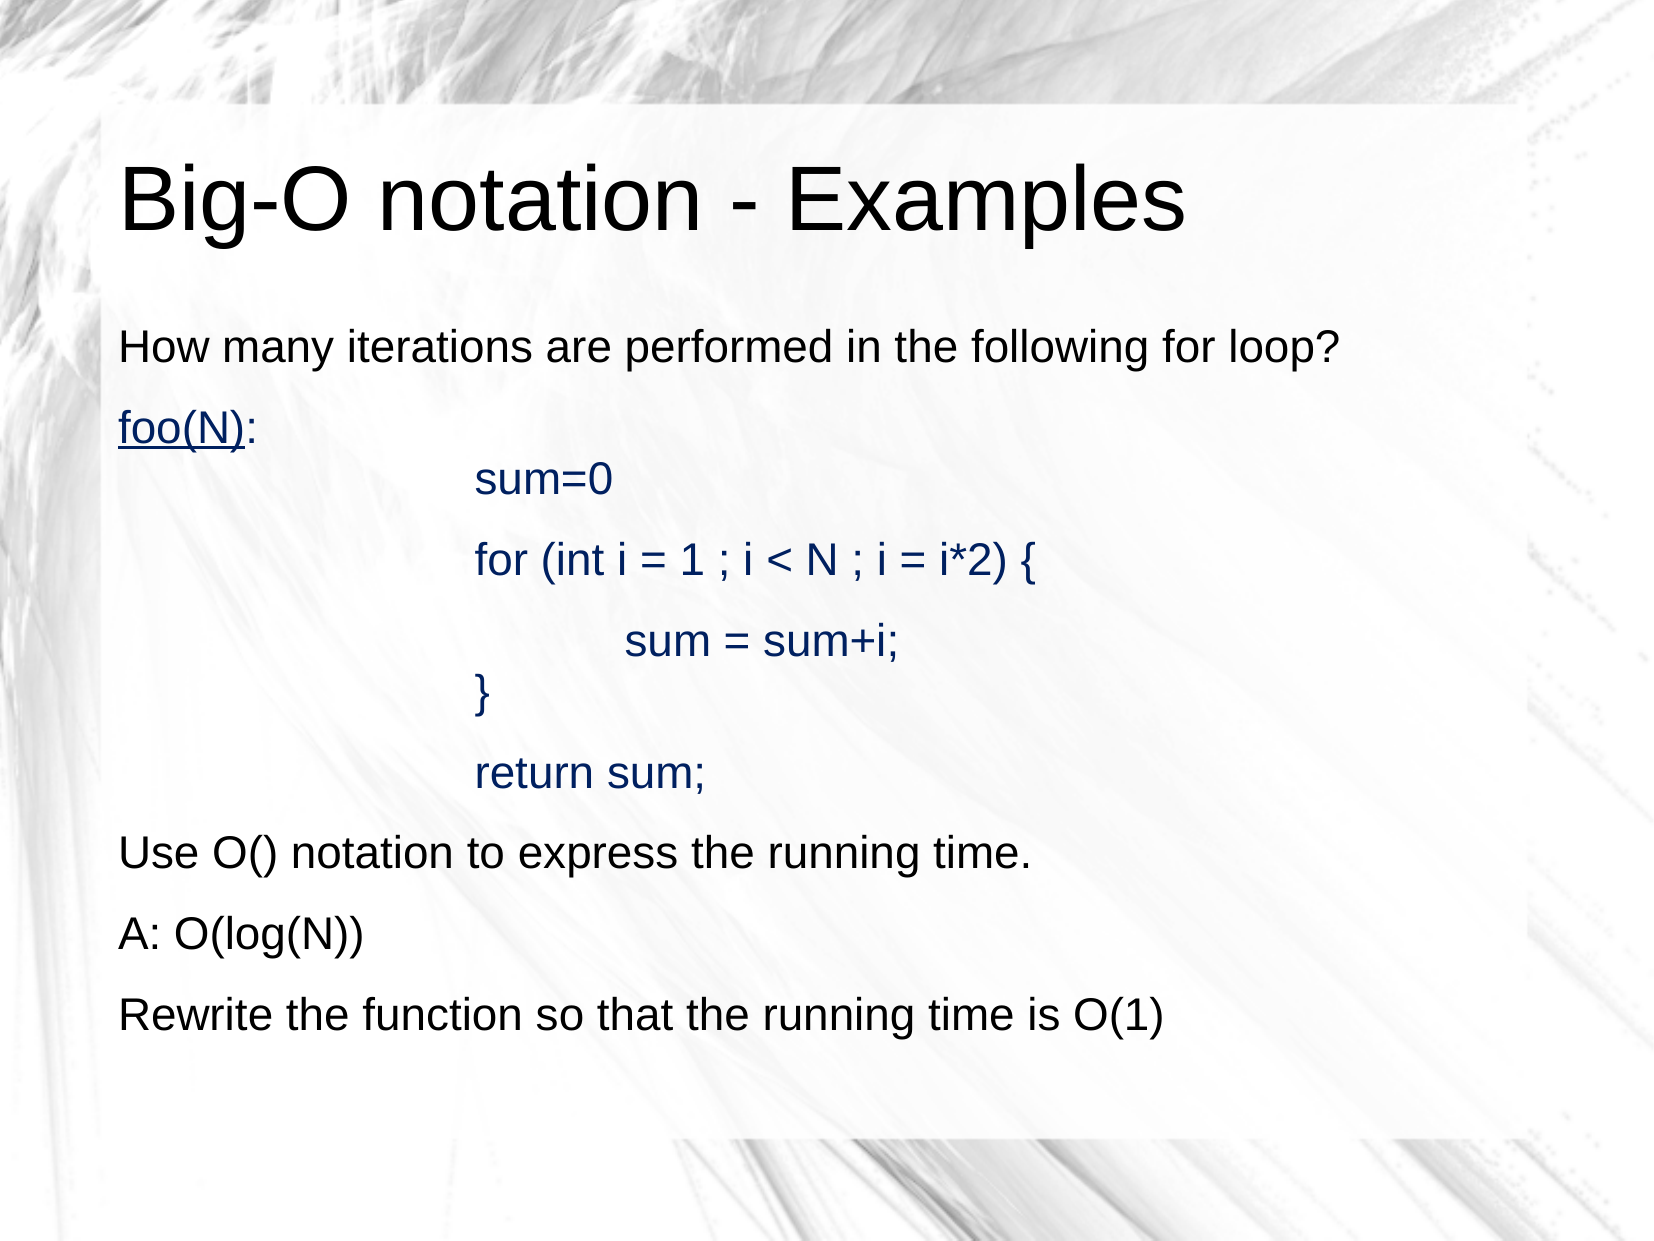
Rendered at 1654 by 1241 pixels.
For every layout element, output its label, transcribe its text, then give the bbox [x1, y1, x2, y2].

list How many iterations are performed in the following for loop? foo(N): sum=0 for (int i = 1 ; i < N ; i = i*2) { sum = sum+i; } return sum; Use O() notation to express the running time. A: O(log(N)) Rewrite the function so that the running time is O(1) [118, 319, 1571, 1109]
picture [0, 0, 1654, 1241]
title Big-O notation - Examples [118, 112, 1506, 281]
